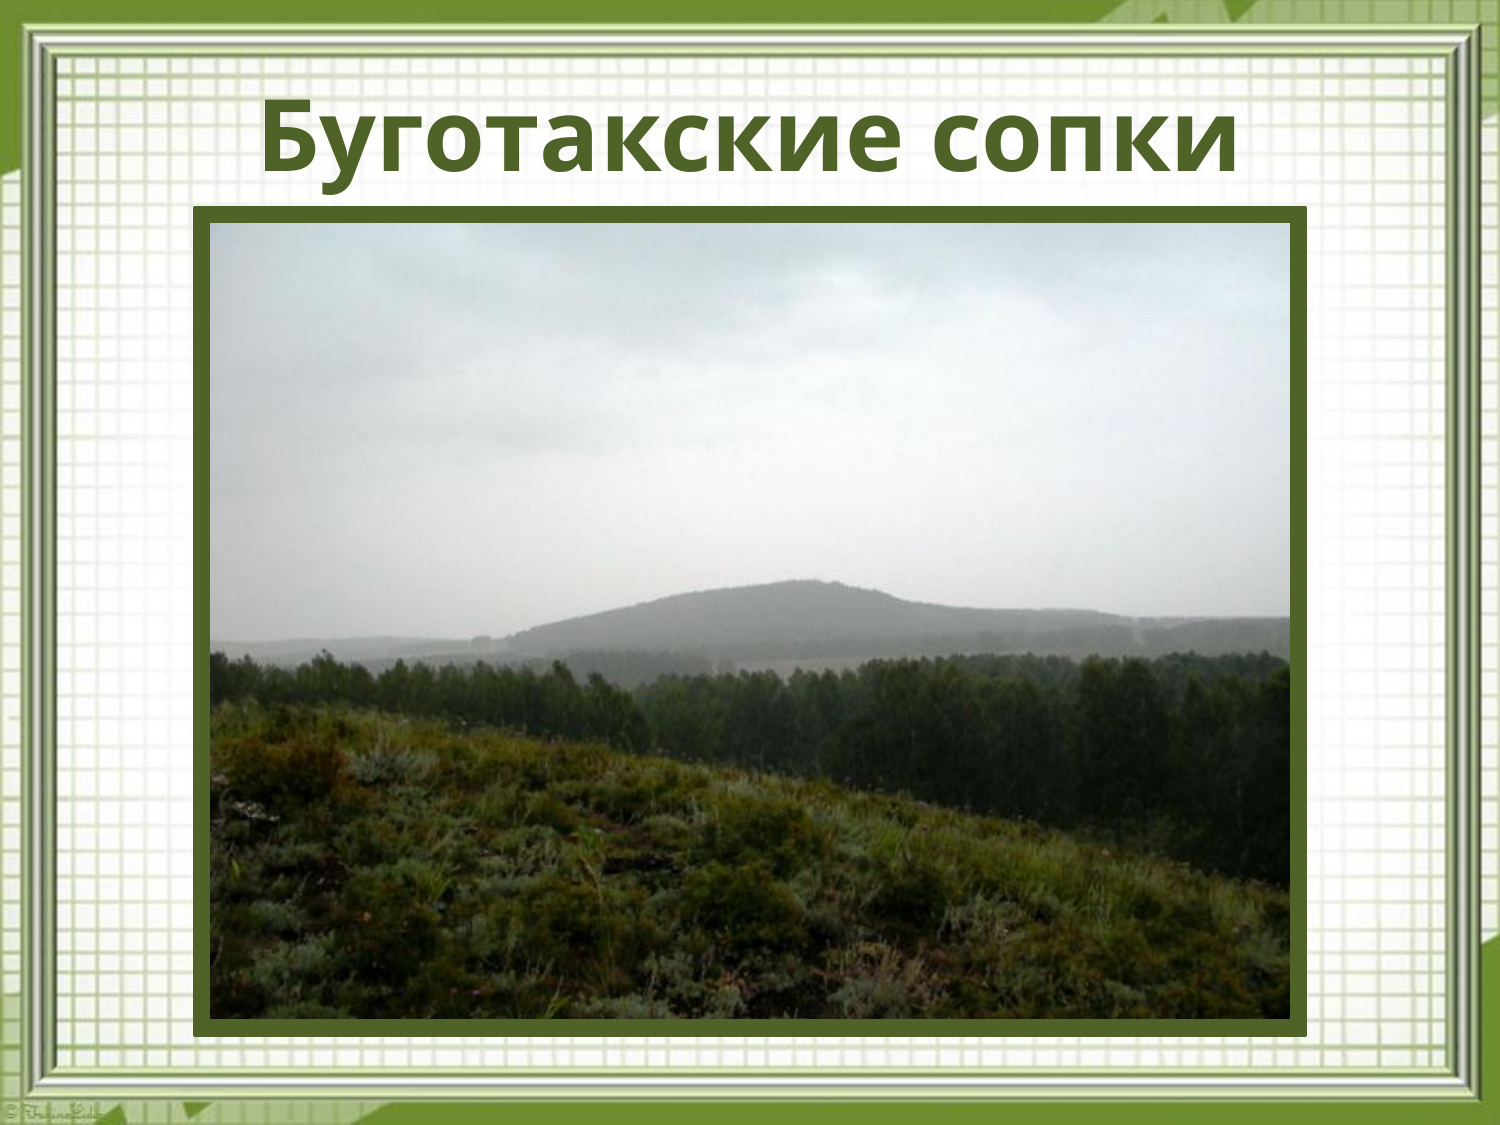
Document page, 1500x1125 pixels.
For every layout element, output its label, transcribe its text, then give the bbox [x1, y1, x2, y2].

title Буготакские сопки [75, 78, 1425, 185]
picture [0, 0, 1500, 1125]
text_box [193, 206, 1307, 1037]
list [206, 219, 1294, 1024]
